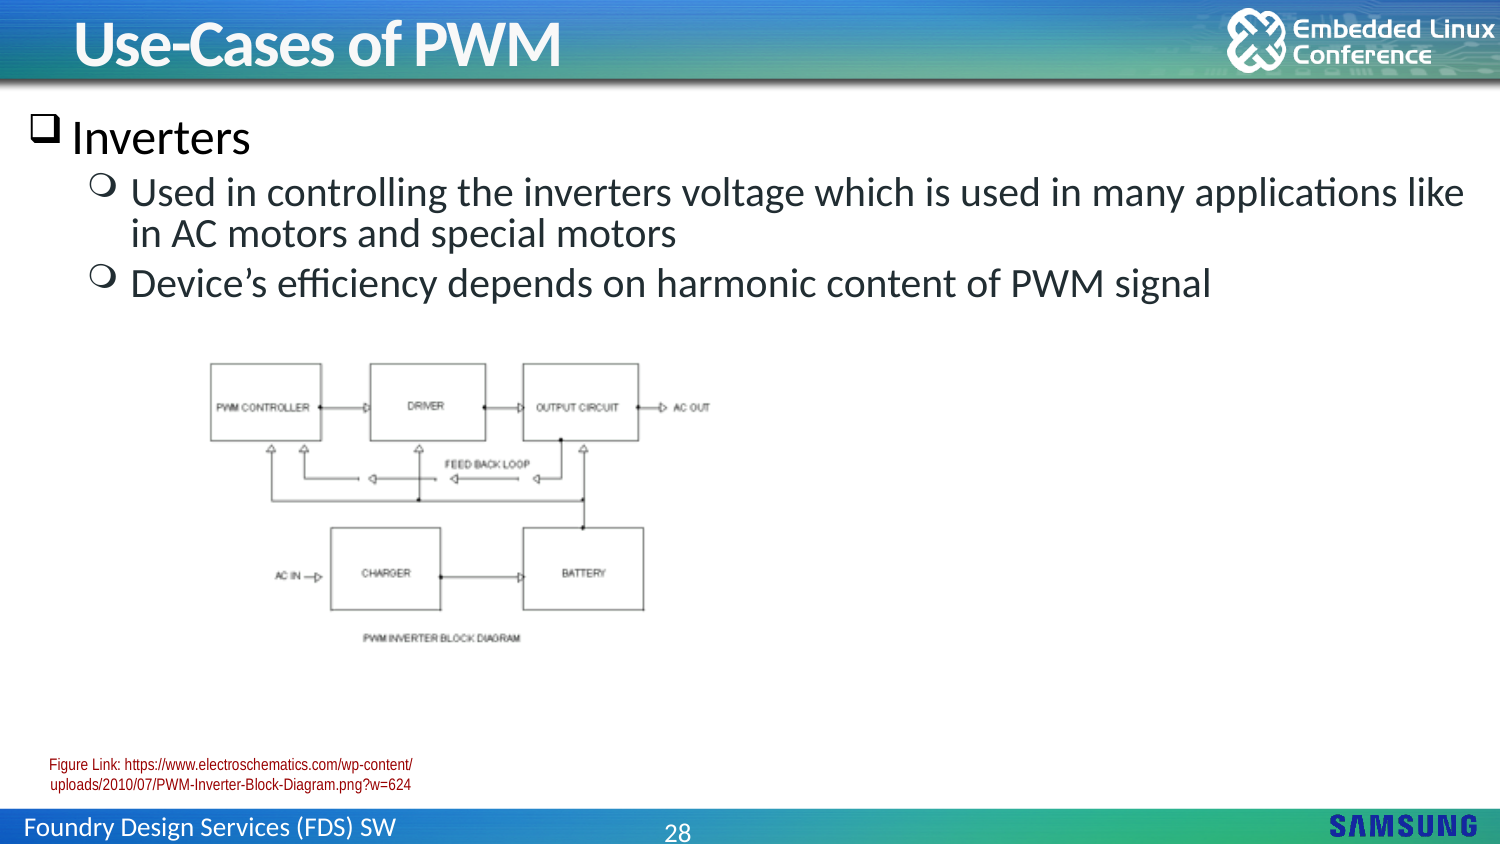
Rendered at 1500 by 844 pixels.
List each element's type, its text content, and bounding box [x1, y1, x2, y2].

title Use-Cases of PWM [58, 1, 1430, 78]
text_box Figure Link: https://www.electroschematics.com/wp-content/uploads/2010/07/PWM-Inverter-Block-Diagram.png?w=624 [12, 746, 450, 802]
picture [0, 0, 1500, 844]
list Inverters Used in controlling the inverters voltage which is used in many applications like in AC motors and special motors Device’s efficiency depends on harmonic content of PWM signal [12, 96, 1488, 335]
